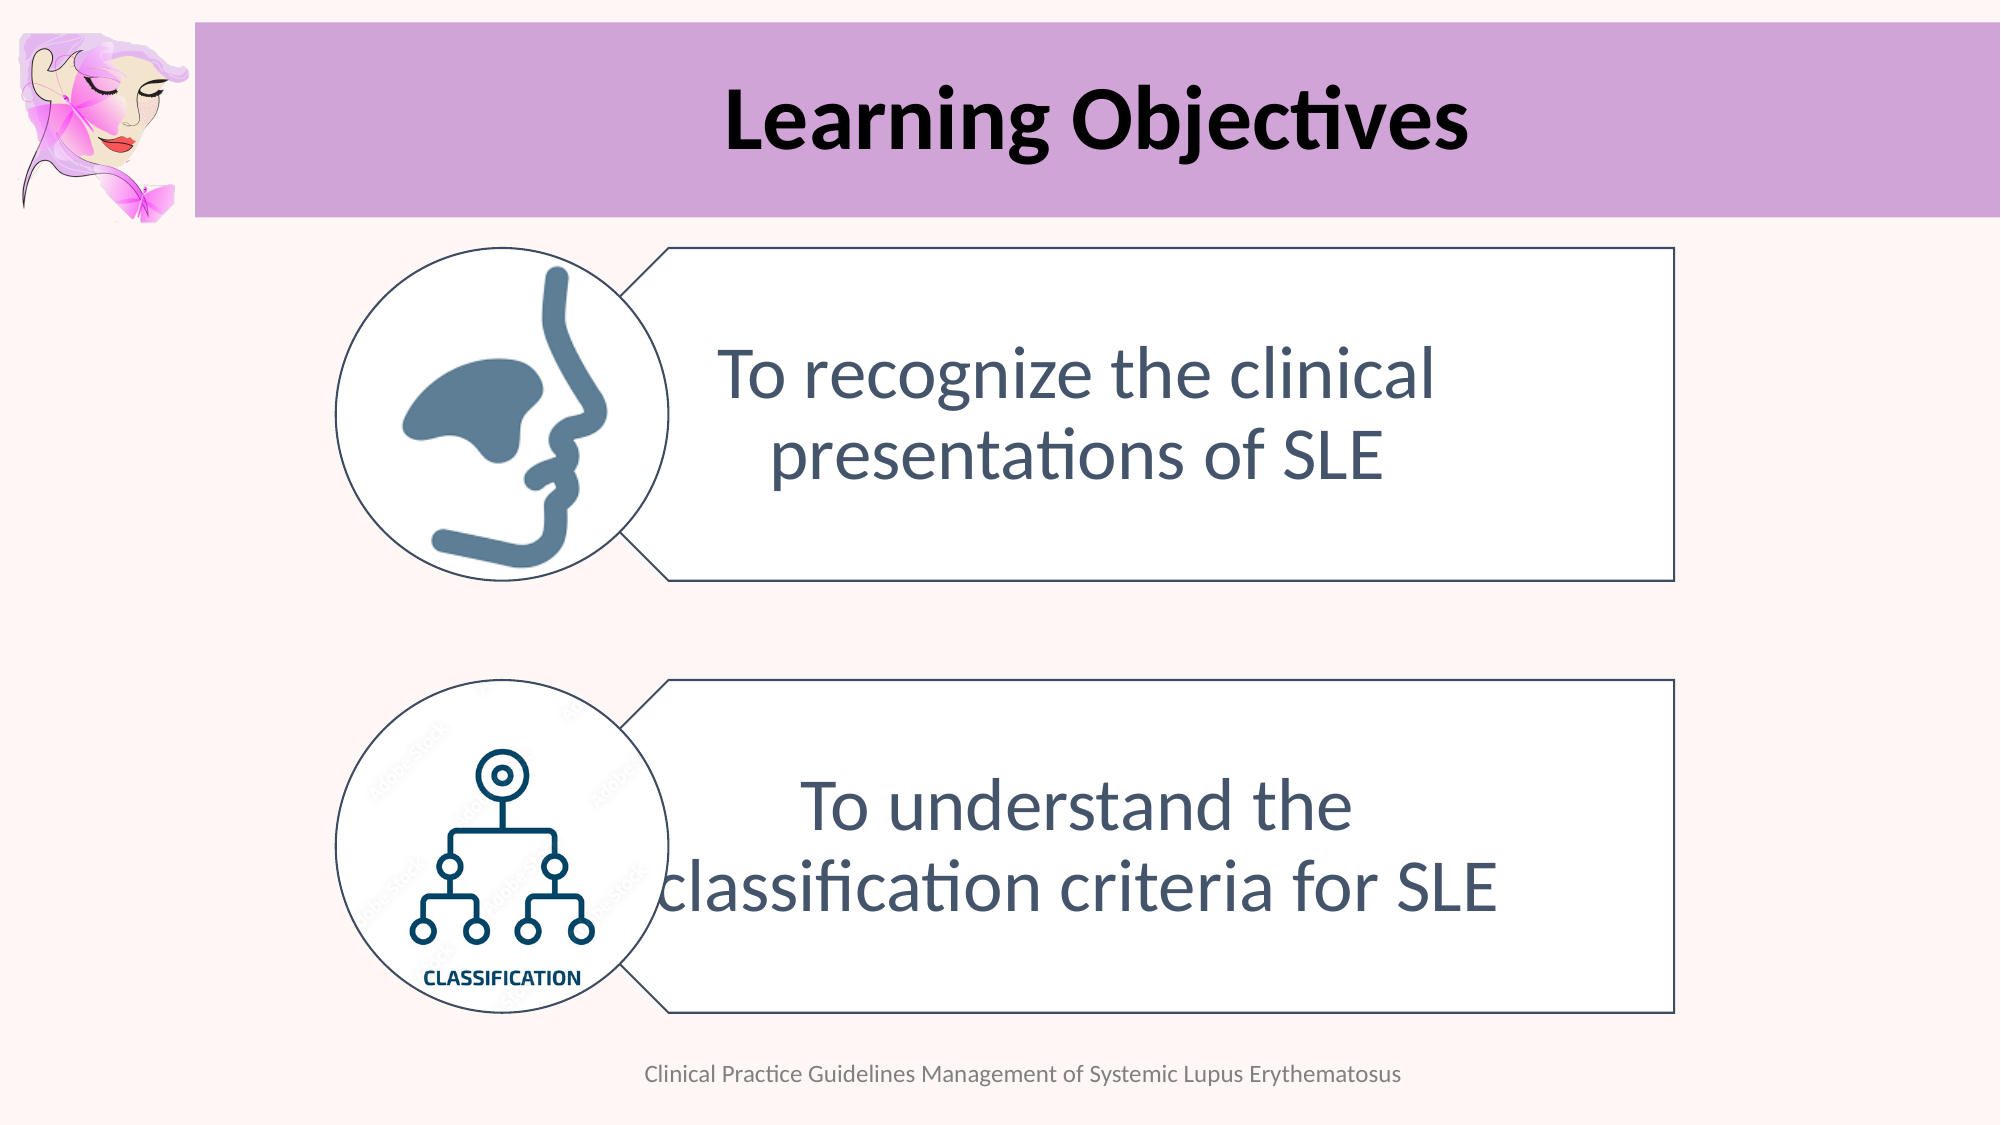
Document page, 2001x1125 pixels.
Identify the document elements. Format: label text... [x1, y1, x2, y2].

title Learning Objectives [195, 22, 2000, 218]
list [123, 247, 1887, 1014]
picture [0, 10, 210, 248]
